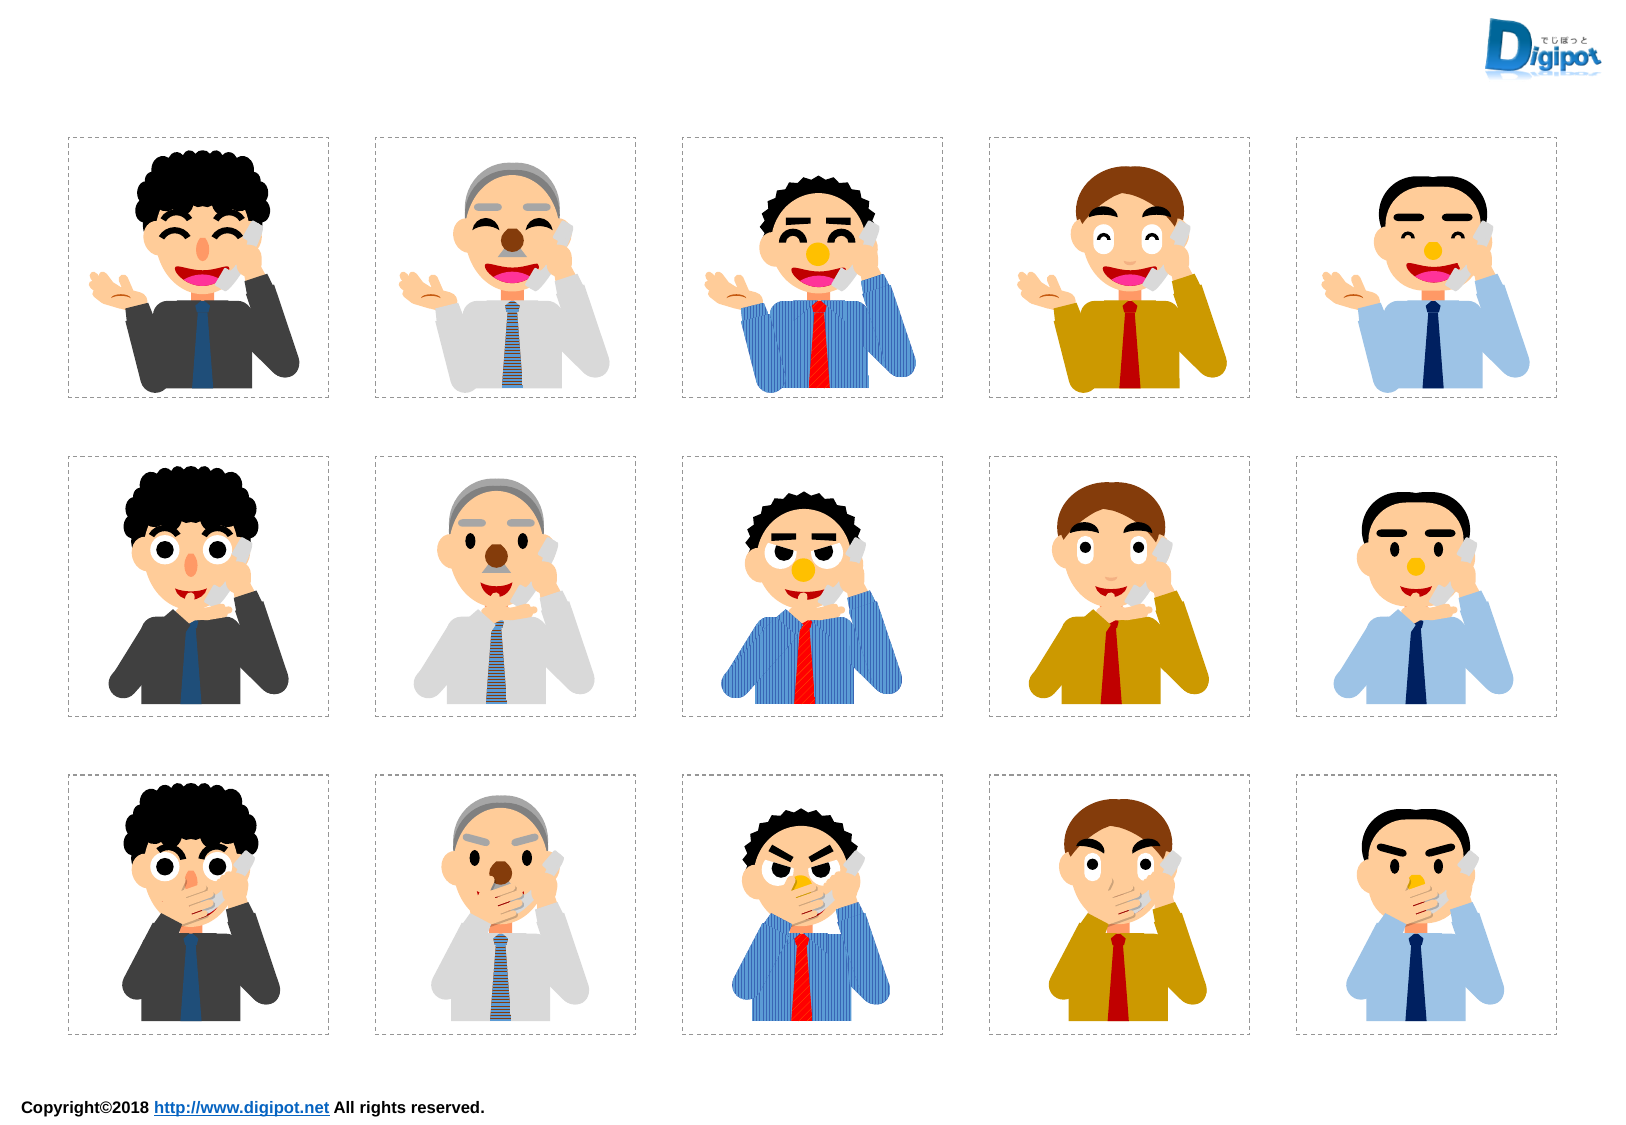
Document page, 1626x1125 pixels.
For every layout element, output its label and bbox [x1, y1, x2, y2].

text_box [1043, 482, 1199, 706]
text_box [403, 162, 600, 394]
text_box [93, 150, 290, 394]
text_box [1348, 492, 1504, 706]
text_box [708, 175, 906, 394]
text_box [123, 466, 279, 706]
text_box [1325, 176, 1520, 394]
text_box [736, 491, 893, 706]
text_box [1356, 808, 1495, 1022]
text_box [428, 478, 585, 706]
text_box [441, 795, 580, 1022]
text_box [1059, 798, 1197, 1022]
text_box [742, 808, 881, 1022]
text_box [123, 783, 271, 1022]
text_box [1021, 166, 1217, 394]
picture [1485, 18, 1602, 82]
